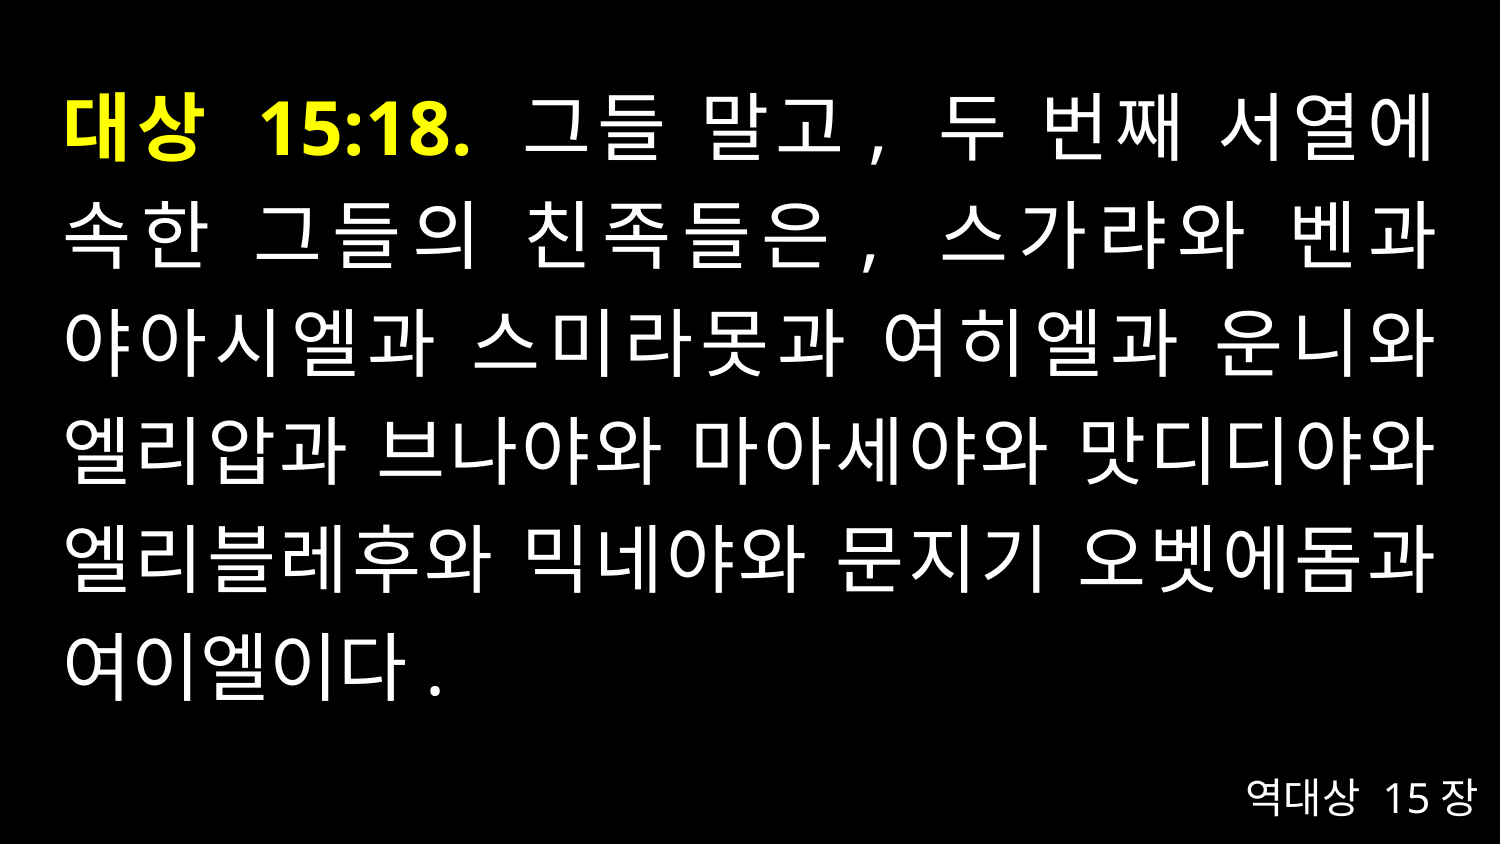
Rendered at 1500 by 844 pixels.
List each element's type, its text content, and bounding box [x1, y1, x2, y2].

title 대상 15:18. 그들 말고, 두 번째 서열에 속한 그들의 친족들은, 스가랴와 벤과 야아시엘과 스미라못과 여히엘과 운니와 엘리압과 브나야와 마아세야와 맛디디야와 엘리블레후와 믹네야와 문지기 오벳에돔과 여이엘이다. [0, 0, 1500, 844]
subtitle 역대상 15장 [916, 770, 1500, 844]
